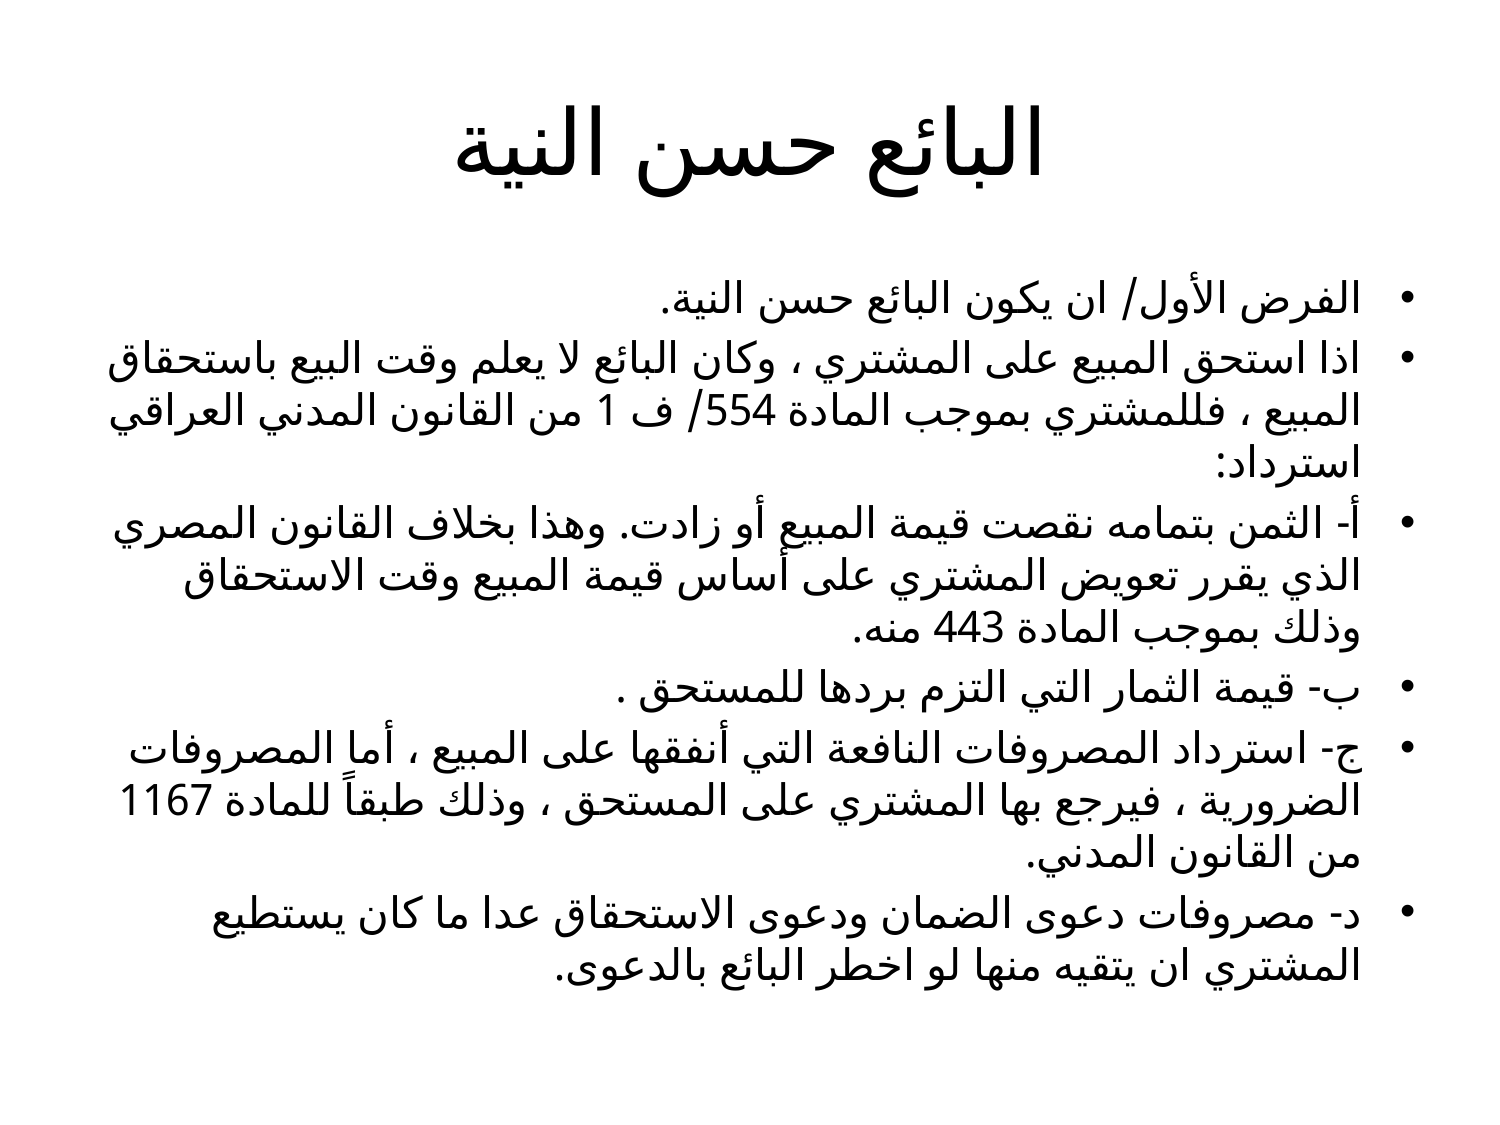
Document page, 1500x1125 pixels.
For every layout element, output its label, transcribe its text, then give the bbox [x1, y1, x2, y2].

list الفرض الأول/ ان يكون البائع حسن النية. اذا استحق المبيع على المشتري ، وكان البائع لا يعلم وقت البيع باستحقاق المبيع ، فللمشتري بموجب المادة 554/ ف 1 من القانون المدني العراقي استرداد: أ- الثمن بتمامه نقصت قيمة المبيع أو زادت. وهذا بخلاف القانون المصري الذي يقرر تعويض المشتري على أساس قيمة المبيع وقت الاستحقاق وذلك بموجب المادة 443 منه. ب- قيمة الثمار التي التزم بردها للمستحق . ج- استرداد المصروفات النافعة التي أنفقها على المبيع ، أما المصروفات الضرورية ، فيرجع بها المشتري على المستحق ، وذلك طبقاً للمادة 1167 من القانون المدني. د- مصروفات دعوى الضمان ودعوى الاستحقاق عدا ما كان يستطيع المشتري ان يتقيه منها لو اخطر البائع بالدعوى. [75, 262, 1425, 1005]
title البائع حسن النية [75, 45, 1425, 233]
